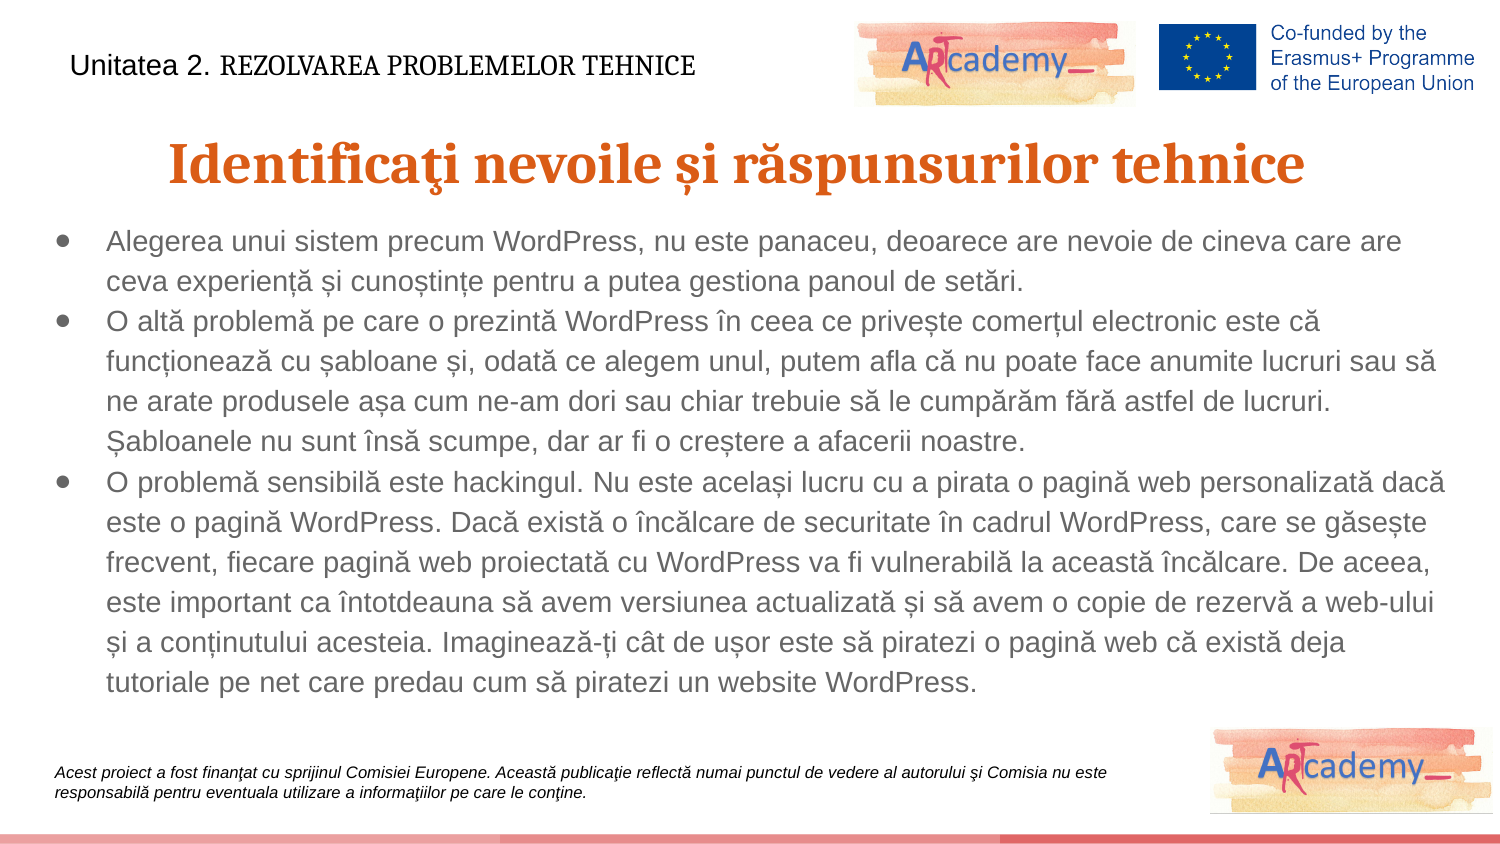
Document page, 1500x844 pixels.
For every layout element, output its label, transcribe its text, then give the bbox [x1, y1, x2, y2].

text_box Acest proiect a fost finanţat cu sprijinul Comisiei Europene. Această publicaţie reflectă numai punctul de vedere al autorului şi Comisia nu este responsabilă pentru eventuala utilizare a informaţiilor pe care le conţine. [39, 754, 1205, 799]
picture [1210, 709, 1493, 844]
picture [1158, 24, 1474, 94]
picture [854, 2, 1137, 138]
title Identificaţi nevoile și răspunsurilor tehnice [48, 129, 1428, 201]
text_box Unitatea 2. REZOLVAREA PROBLEMELOR TEHNICE [54, 39, 788, 124]
list Alegerea unui sistem precum WordPress, nu este panaceu, deoarece are nevoie de cineva care are ceva experiență și cunoștințe pentru a putea gestiona panoul de setări. O altă problemă pe care o prezintă WordPress în ceea ce privește comerțul electronic este că funcționează cu șabloane și, odată ce alegem unul, putem afla că nu poate face anumite lucruri sau să ne arate produsele așa cum ne-am dori sau chiar trebuie să le cumpărăm fără astfel de lucruri. Șabloanele nu sunt însă scumpe, dar ar fi o creștere a afacerii noastre. O problemă sensibilă este hackingul. Nu este același lucru cu a pirata o pagină web personalizată dacă este o pagină WordPress. Dacă există o încălcare de securitate în cadrul WordPress, care se găsește frecvent, fiecare pagină web proiectată cu WordPress va fi vulnerabilă la această încălcare. De aceea, este important ca întotdeauna să avem versiunea actualizată și să avem o copie de rezervă a web-ului și a conținutului acesteia. Imaginează-ți cât de ușor este să piratezi o pagină web că există deja tutoriale pe net care predau cum să piratezi un website WordPress. [16, 201, 1474, 731]
